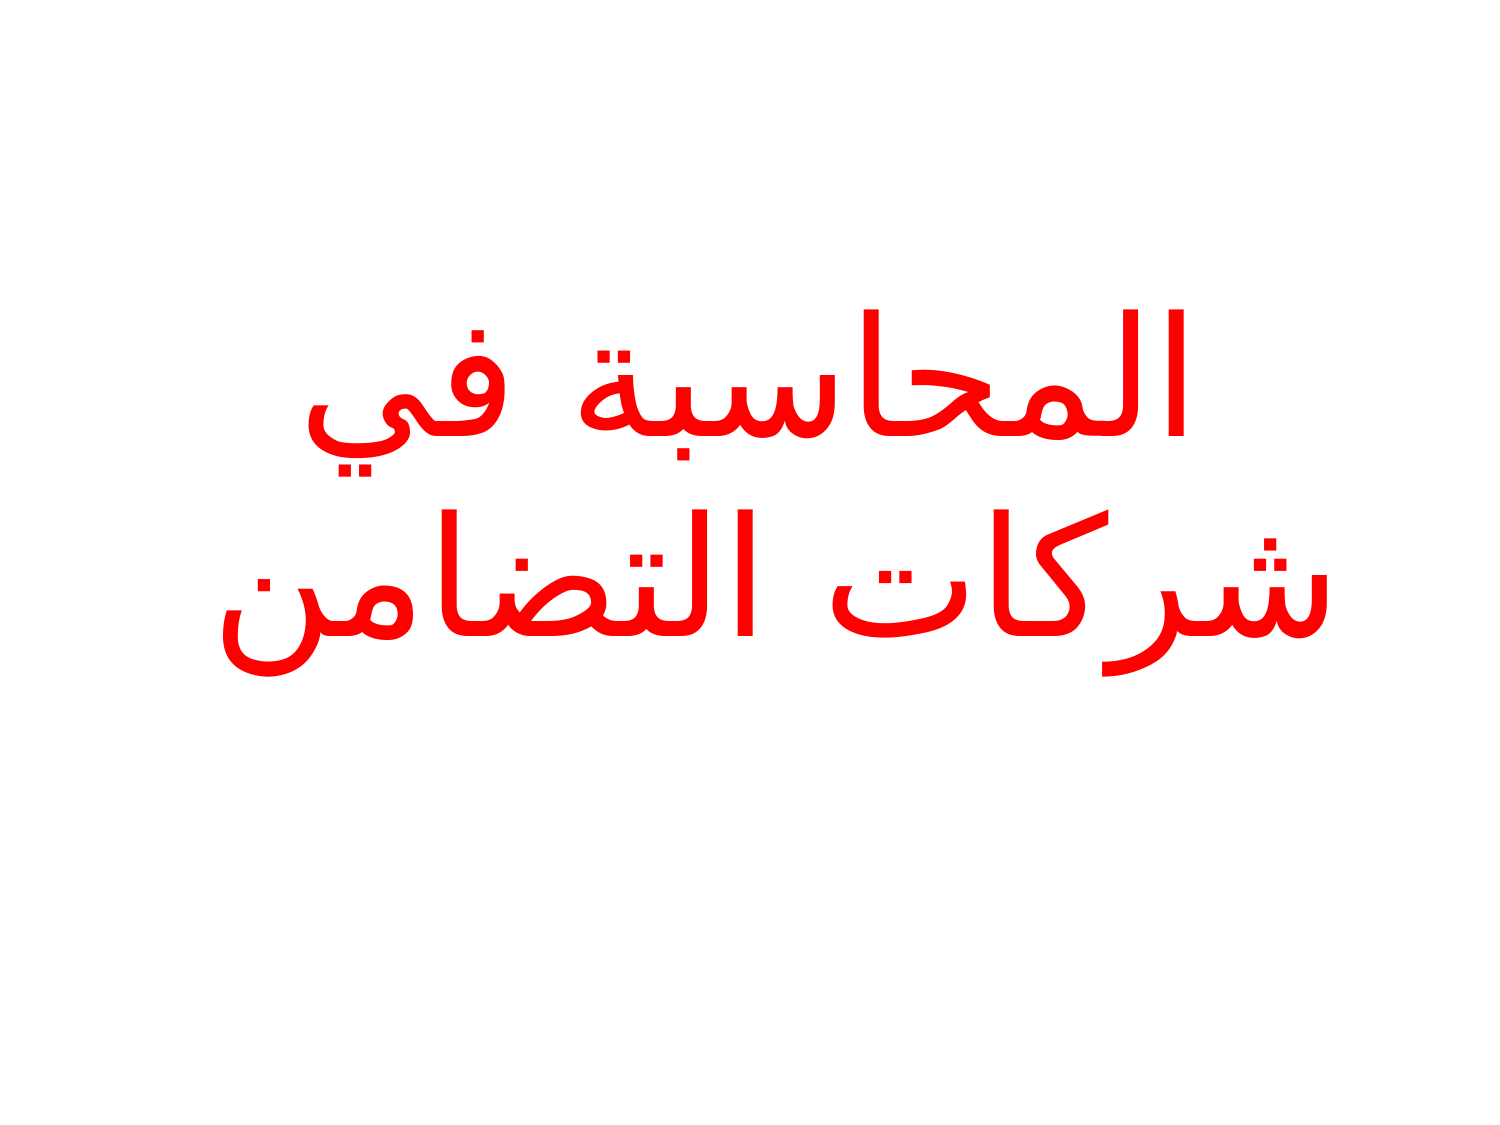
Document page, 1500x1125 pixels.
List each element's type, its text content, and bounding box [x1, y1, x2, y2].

title المحاسبة في شركات التضامن [112, 349, 1388, 591]
